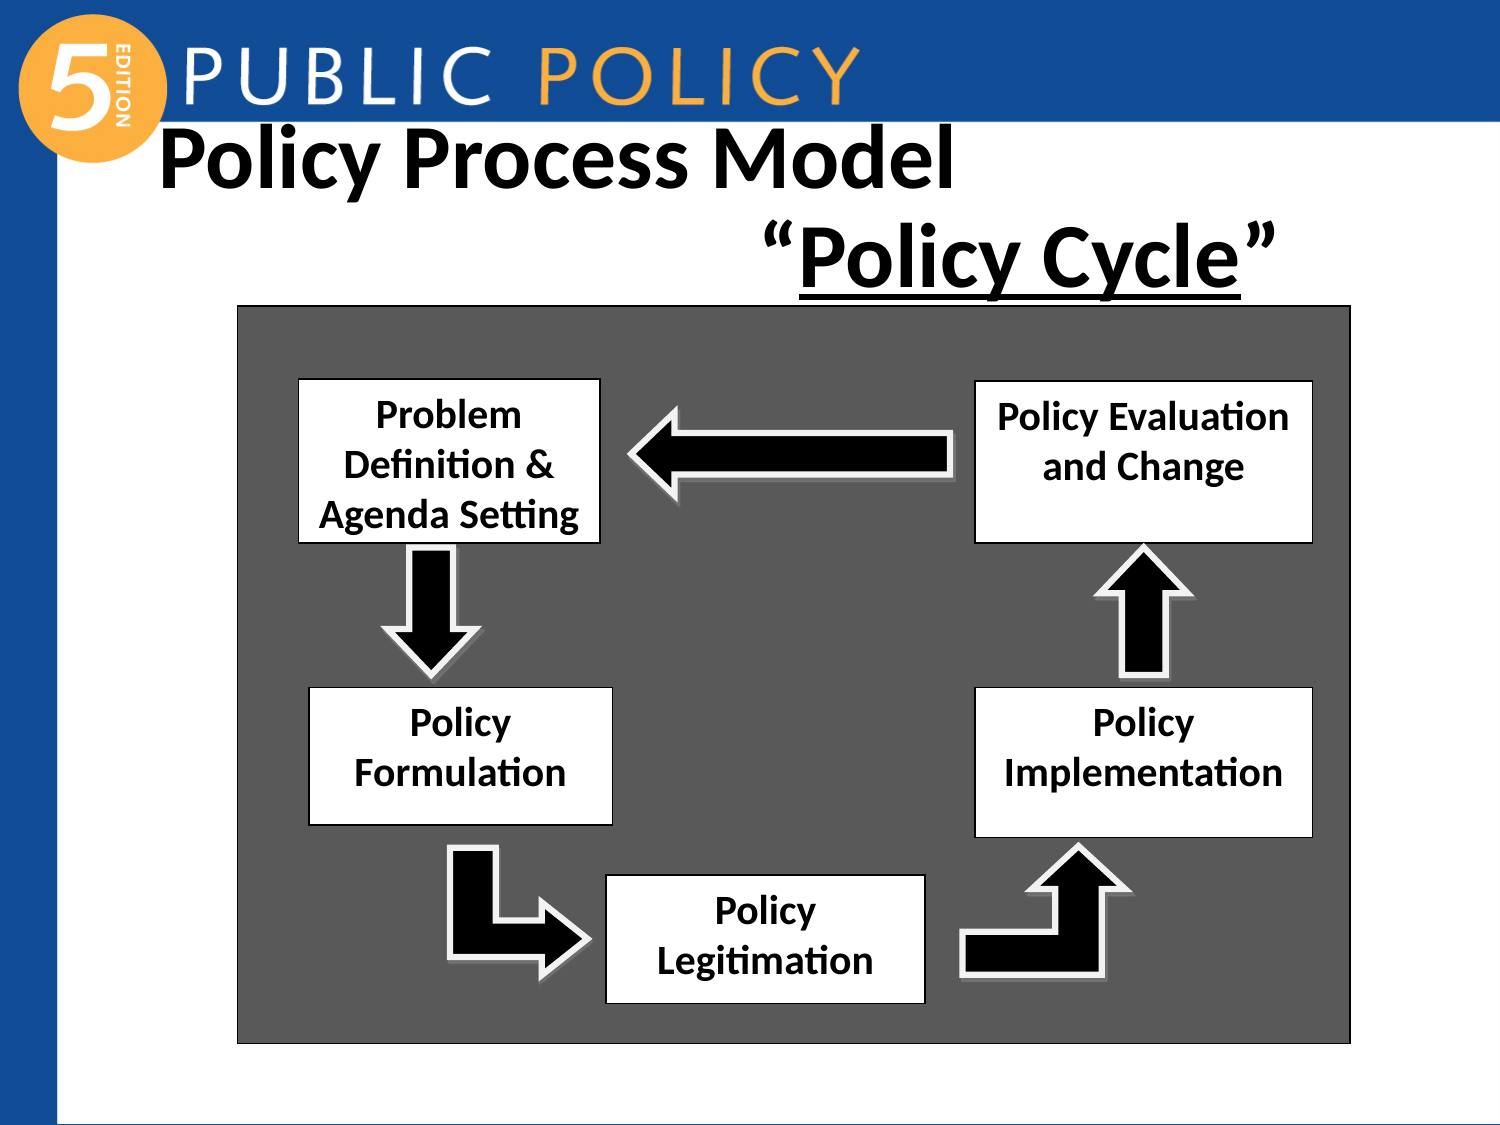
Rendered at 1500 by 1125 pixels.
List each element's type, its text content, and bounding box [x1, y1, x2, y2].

text_box Problem Definition & Agenda Setting [298, 379, 600, 544]
title Policy Process Model “Policy Cycle” [143, 99, 1438, 318]
text_box Policy Evaluation and Change [975, 381, 1313, 544]
text_box [237, 306, 1350, 1044]
text_box [450, 847, 588, 976]
text_box Policy Implementation [975, 687, 1313, 838]
text_box Policy Formulation [308, 687, 613, 825]
text_box [1099, 547, 1188, 675]
picture [0, 0, 1500, 1125]
text_box [387, 547, 475, 675]
text_box Policy Legitimation [606, 874, 925, 1004]
text_box [631, 412, 950, 496]
text_box [962, 846, 1125, 975]
